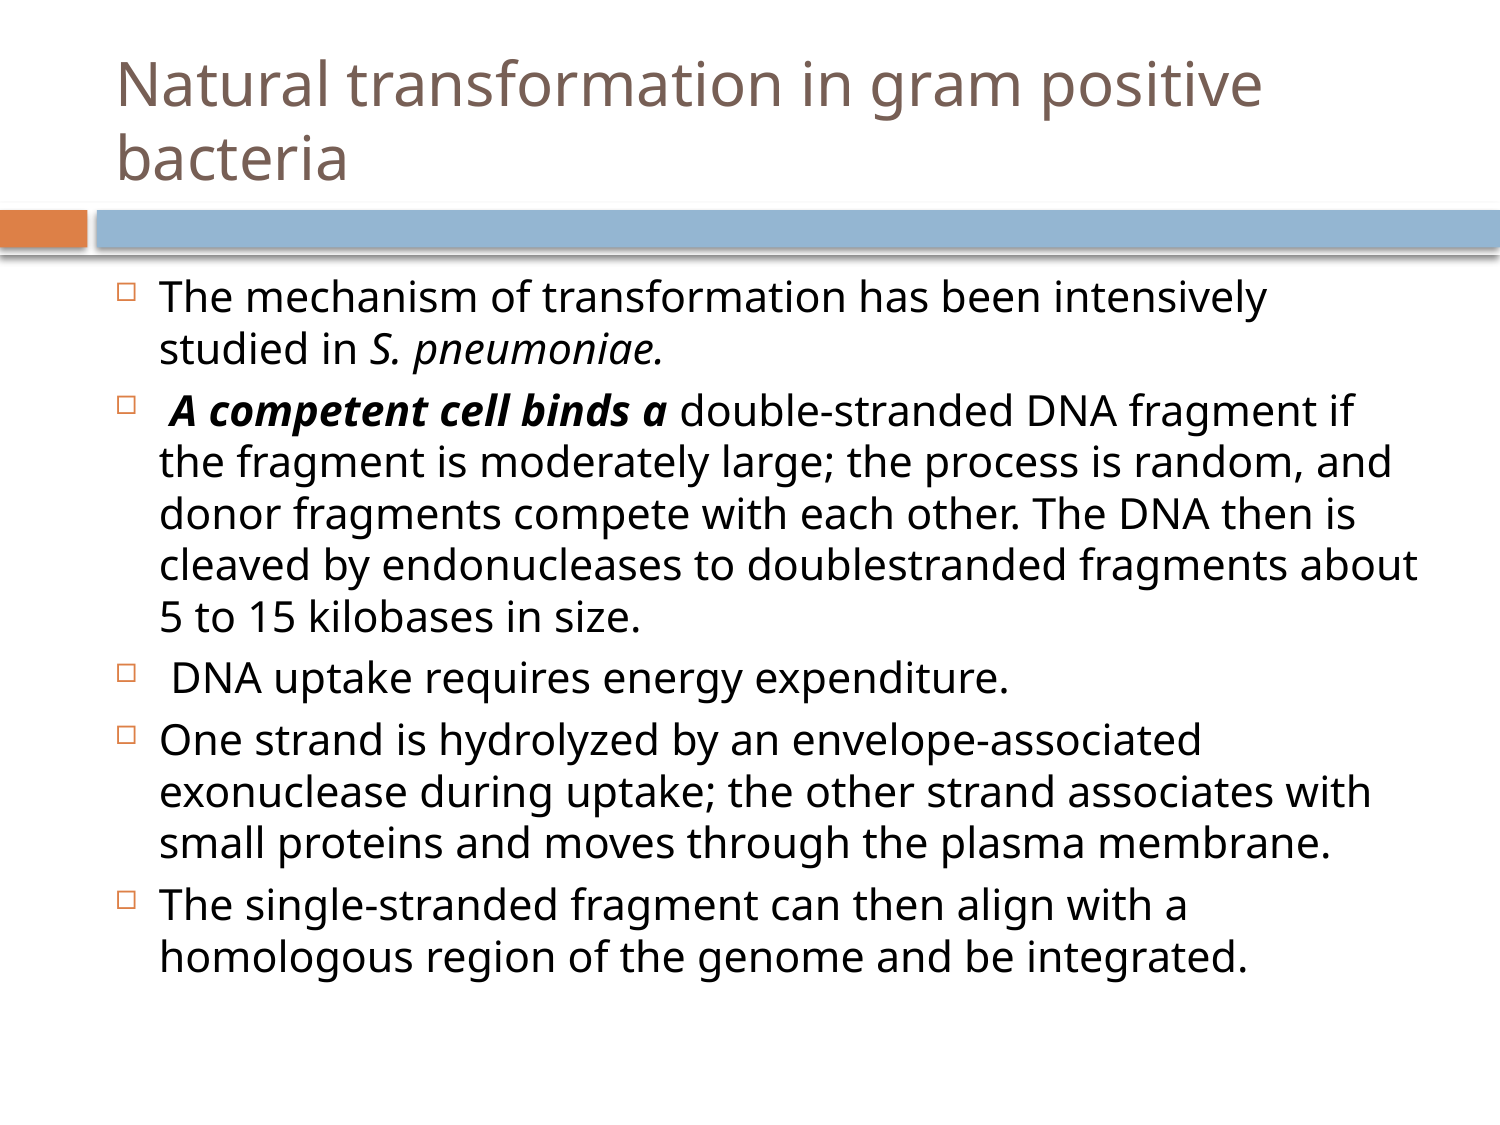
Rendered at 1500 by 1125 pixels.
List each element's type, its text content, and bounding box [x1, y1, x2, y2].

title Natural transformation in gram positive bacteria [100, 37, 1438, 200]
list The mechanism of transformation has been intensively studied in S. pneumoniae. A competent cell binds a double-stranded DNA fragment if the fragment is moderately large; the process is random, and donor fragments compete with each other. The DNA then is cleaved by endonucleases to doublestranded fragments about 5 to 15 kilobases in size. DNA uptake requires energy expenditure. One strand is hydrolyzed by an envelope-associated exonuclease during uptake; the other strand associates with small proteins and moves through the plasma membrane. The single-stranded fragment can then align with a homologous region of the genome and be integrated. [100, 262, 1438, 1000]
